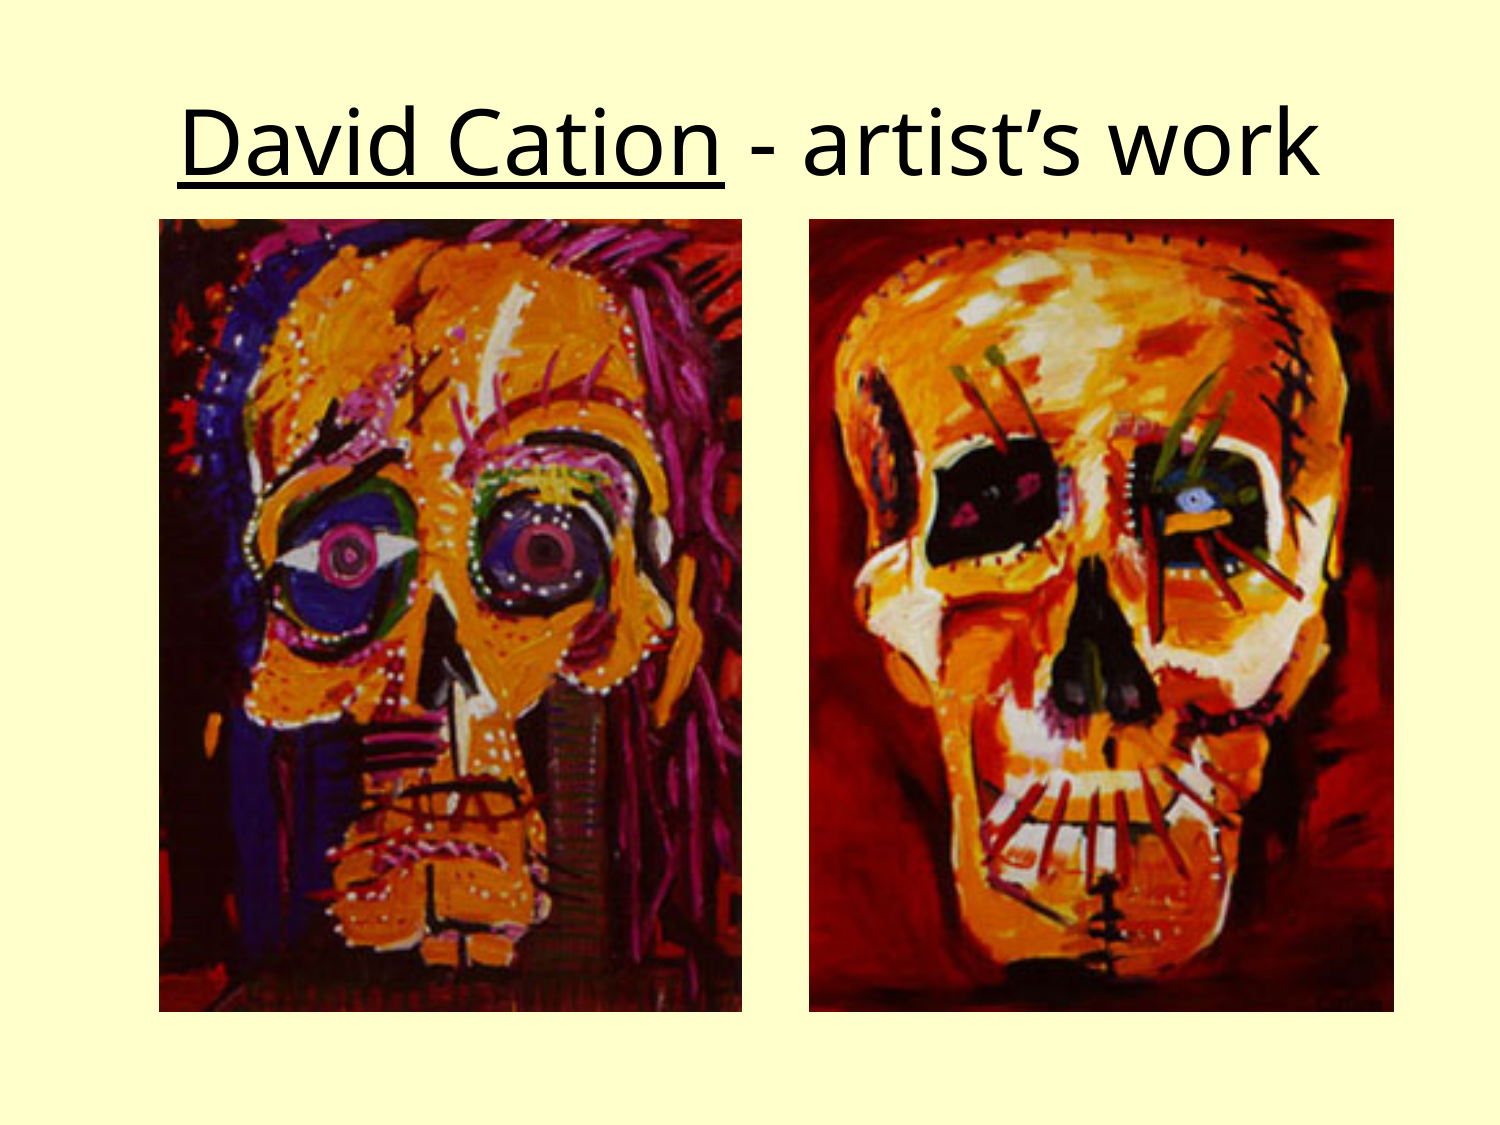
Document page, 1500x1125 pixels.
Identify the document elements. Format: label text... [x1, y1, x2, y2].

picture [808, 219, 1394, 1012]
picture [159, 219, 743, 1012]
title David Cation - artist’s work [74, 44, 1426, 233]
